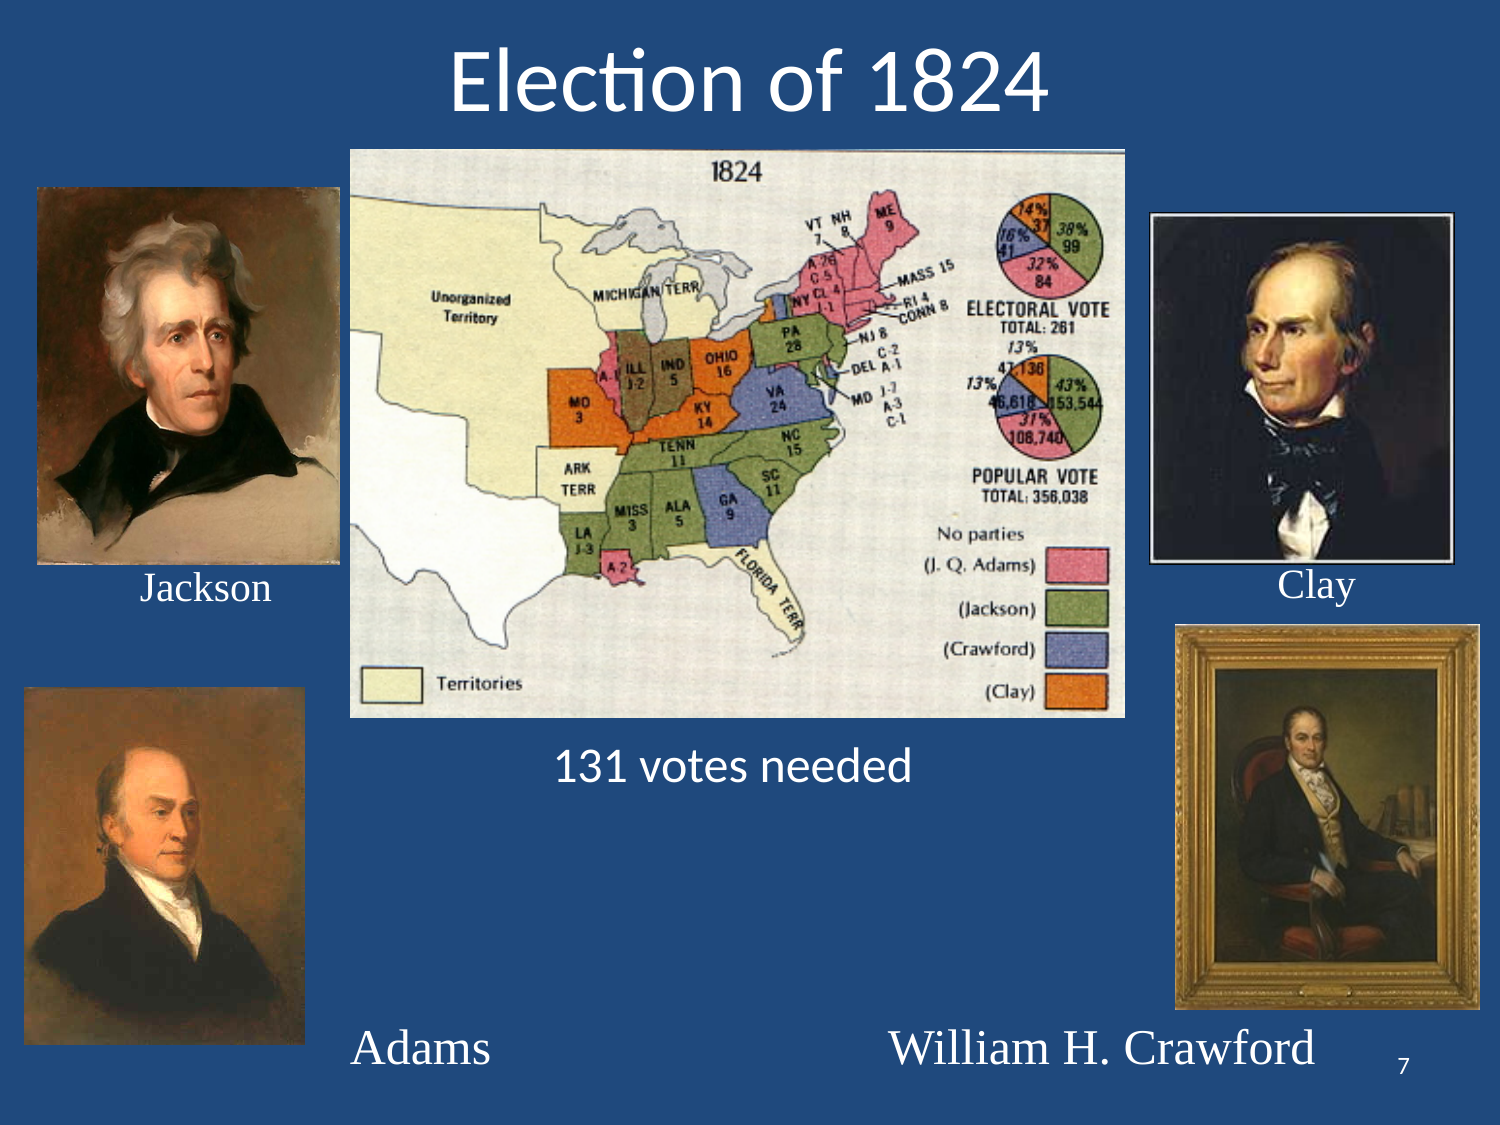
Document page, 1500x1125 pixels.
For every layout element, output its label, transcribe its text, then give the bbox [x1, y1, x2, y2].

text_box 131 votes needed [537, 726, 933, 845]
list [37, 187, 341, 566]
text_box Jackson [125, 573, 325, 618]
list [1174, 624, 1481, 1010]
text_box William H. Crawford [873, 1006, 1331, 1082]
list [24, 687, 305, 1046]
title Election of 1824 [75, 0, 1425, 150]
slide_number 7 [1074, 1025, 1425, 1104]
text_box Adams [335, 1006, 507, 1082]
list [1149, 212, 1455, 565]
text_box Clay [1262, 549, 1463, 615]
picture [349, 149, 1126, 719]
